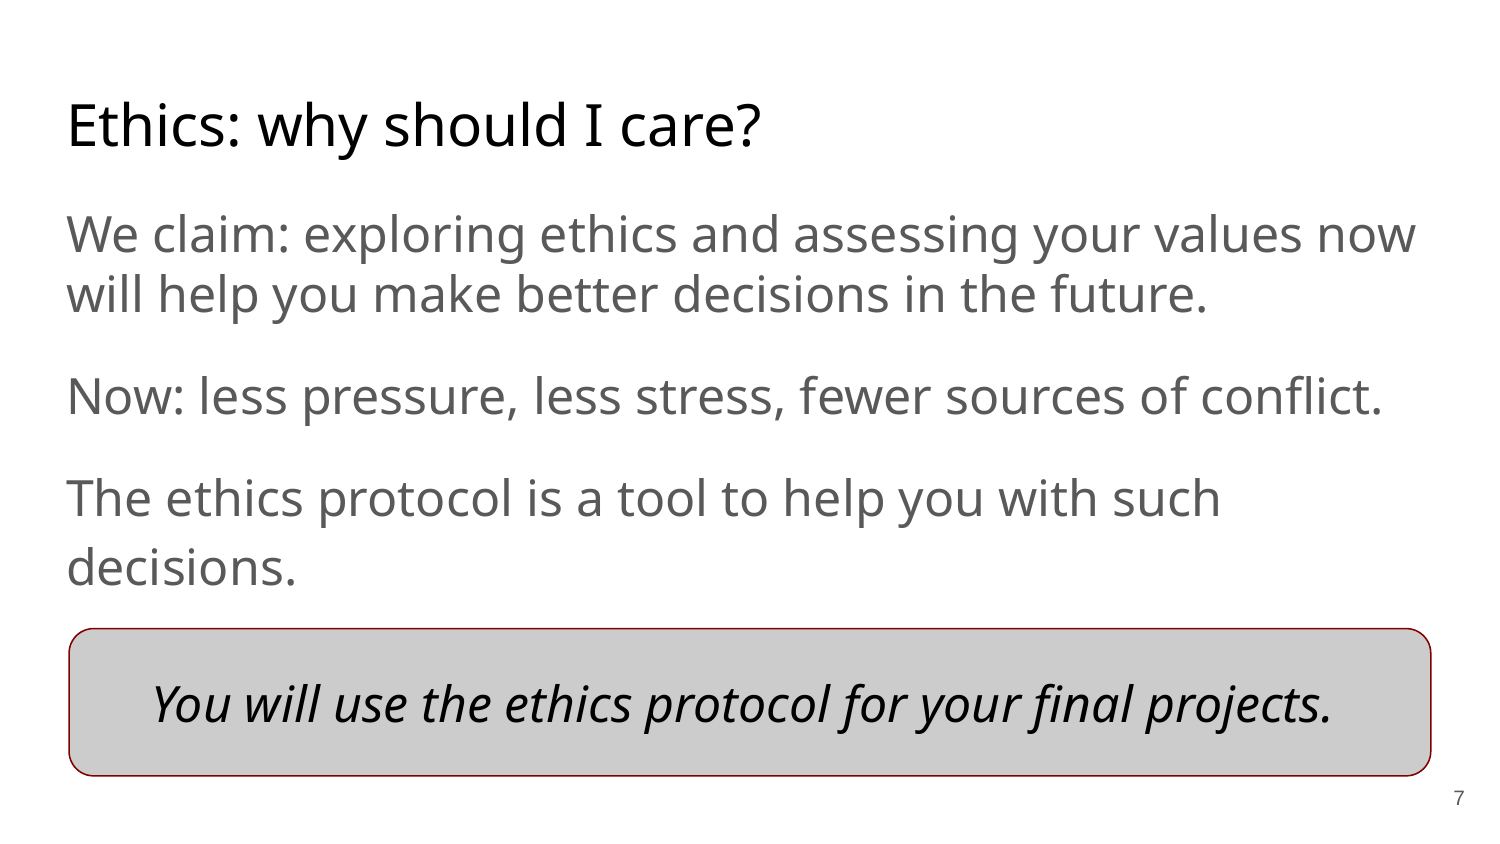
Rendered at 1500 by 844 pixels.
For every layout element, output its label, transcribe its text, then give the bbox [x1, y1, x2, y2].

title Ethics: why should I care? [51, 72, 1449, 167]
text_box You will use the ethics protocol for your final projects. [69, 628, 1431, 776]
slide_number 7 [1389, 764, 1480, 830]
list We claim: exploring ethics and assessing your values now will help you make better decisions in the future. Now: less pressure, less stress, fewer sources of conflict. The ethics protocol is a tool to help you with such decisions. [51, 274, 1449, 609]
